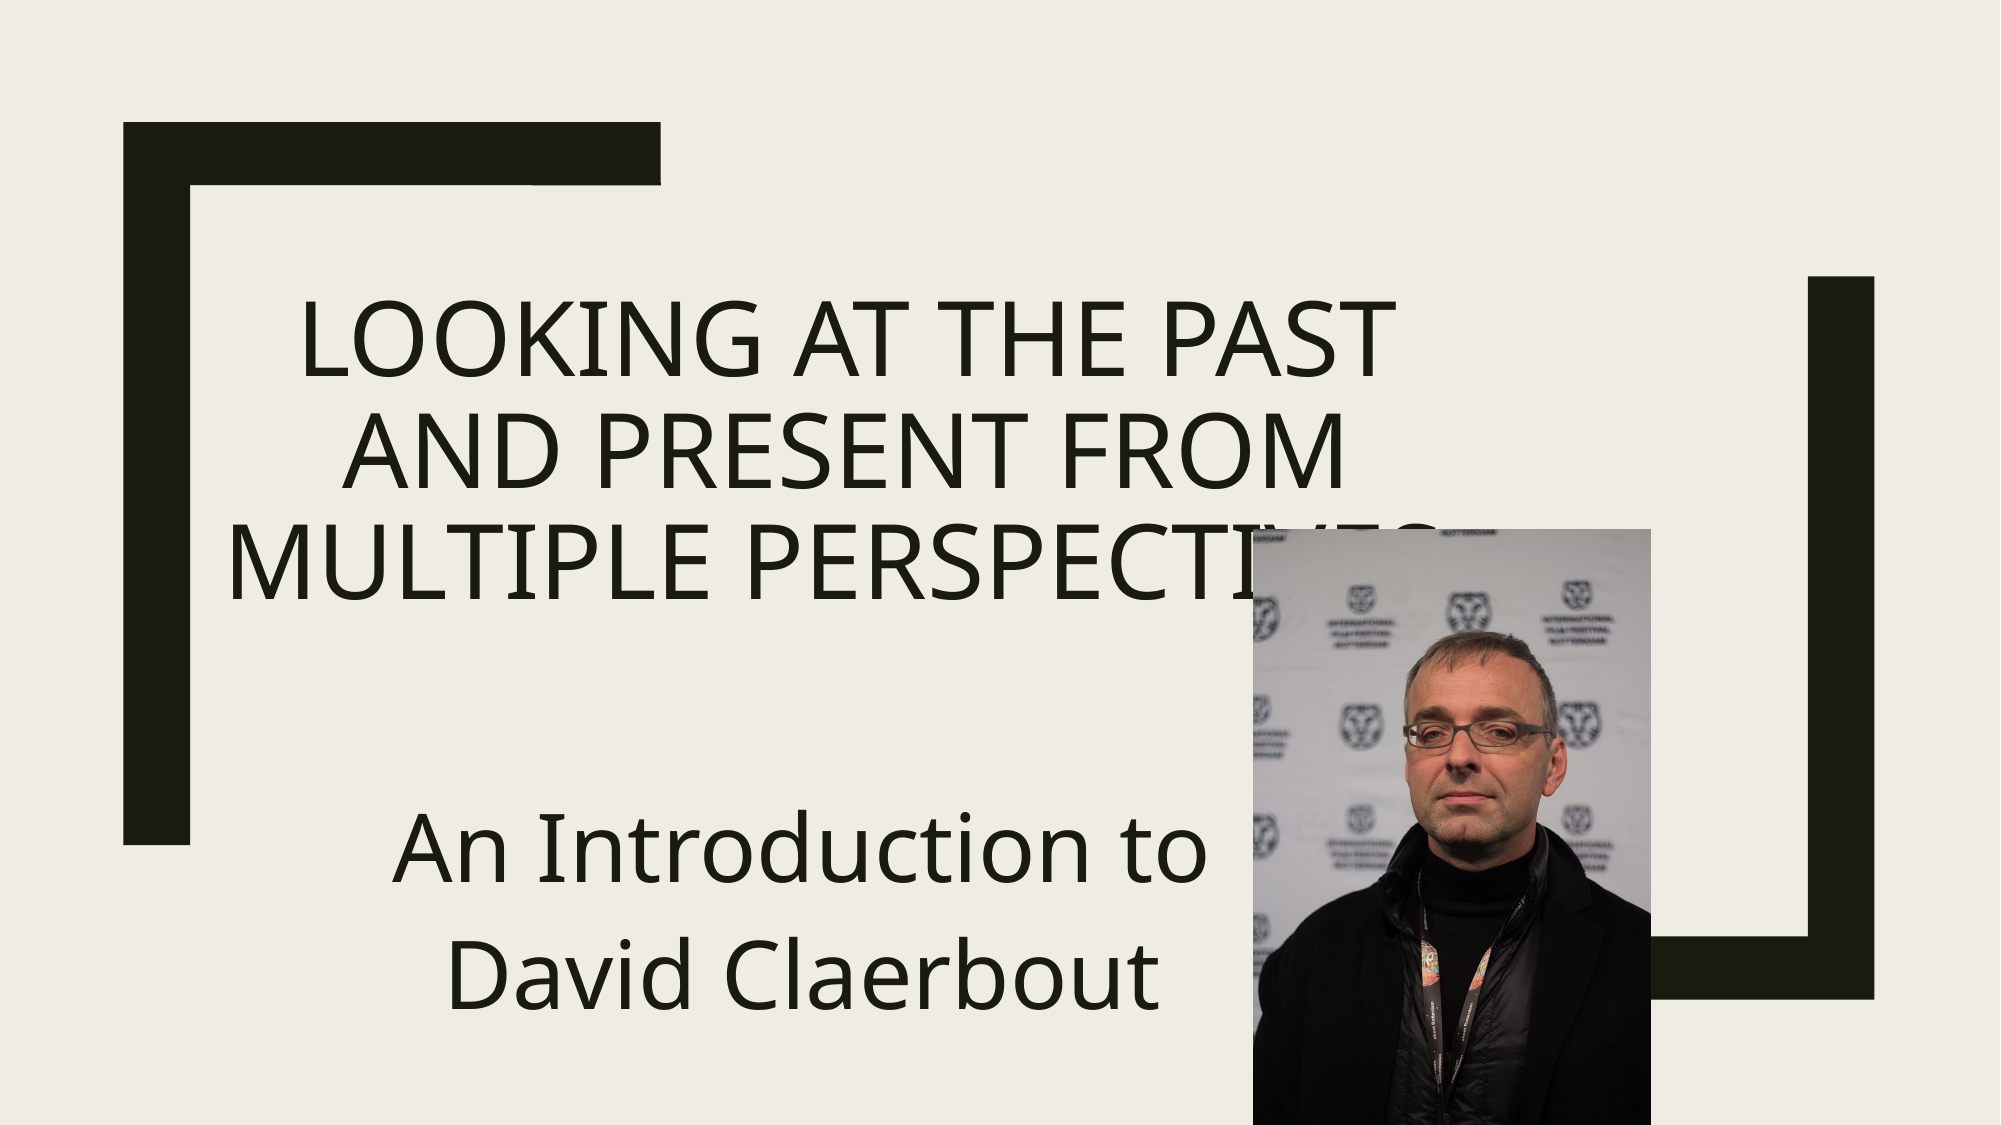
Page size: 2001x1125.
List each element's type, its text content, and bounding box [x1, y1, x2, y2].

subtitle An Introduction to David Claerbout [64, 765, 1253, 1038]
title Looking at the Past and Present from multiple perspectives: [189, 355, 1506, 630]
picture [1253, 529, 1651, 1125]
